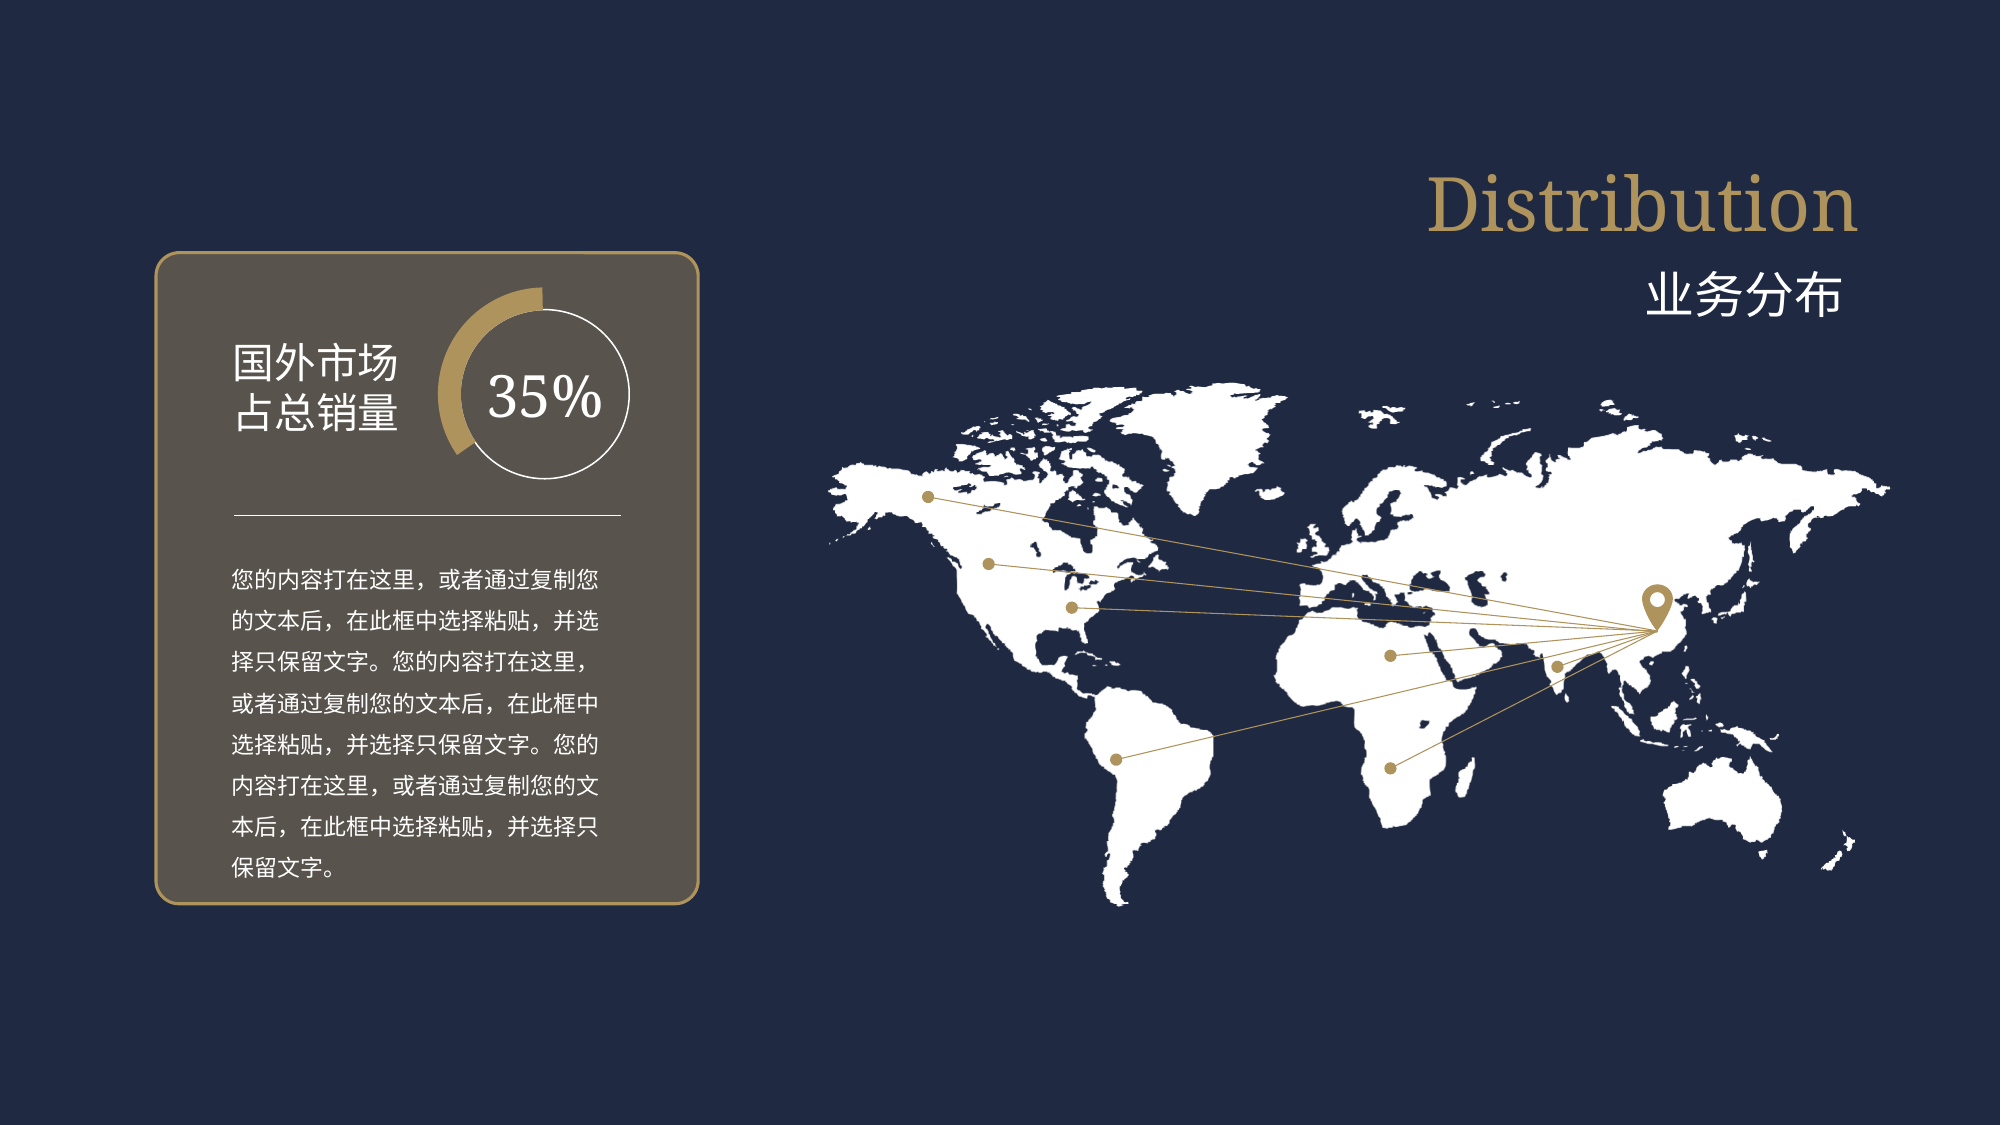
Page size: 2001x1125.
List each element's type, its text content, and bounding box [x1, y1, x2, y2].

text_box [474, 308, 631, 480]
text_box [154, 251, 700, 905]
text_box 国外市场 占总销量 [217, 328, 415, 444]
text_box [461, 357, 471, 432]
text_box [928, 496, 1658, 631]
text_box Distribution [1411, 149, 1875, 255]
picture [827, 382, 1892, 907]
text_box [988, 563, 1658, 633]
text_box 业务分布 [1629, 256, 1860, 331]
text_box [437, 287, 543, 455]
text_box 35% [471, 351, 619, 437]
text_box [1390, 630, 1658, 769]
text_box 您的内容打在这里，或者通过复制您的文本后，在此框中选择粘贴，并选择只保留文字。您的内容打在这里，或者通过复制您的文本后，在此框中选择粘贴，并选择只保留文字。您的内容打在这里，或者通过复制您的文本后，在此框中选择粘贴，并选择只保留文字。 [217, 544, 638, 889]
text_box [1116, 633, 1390, 760]
